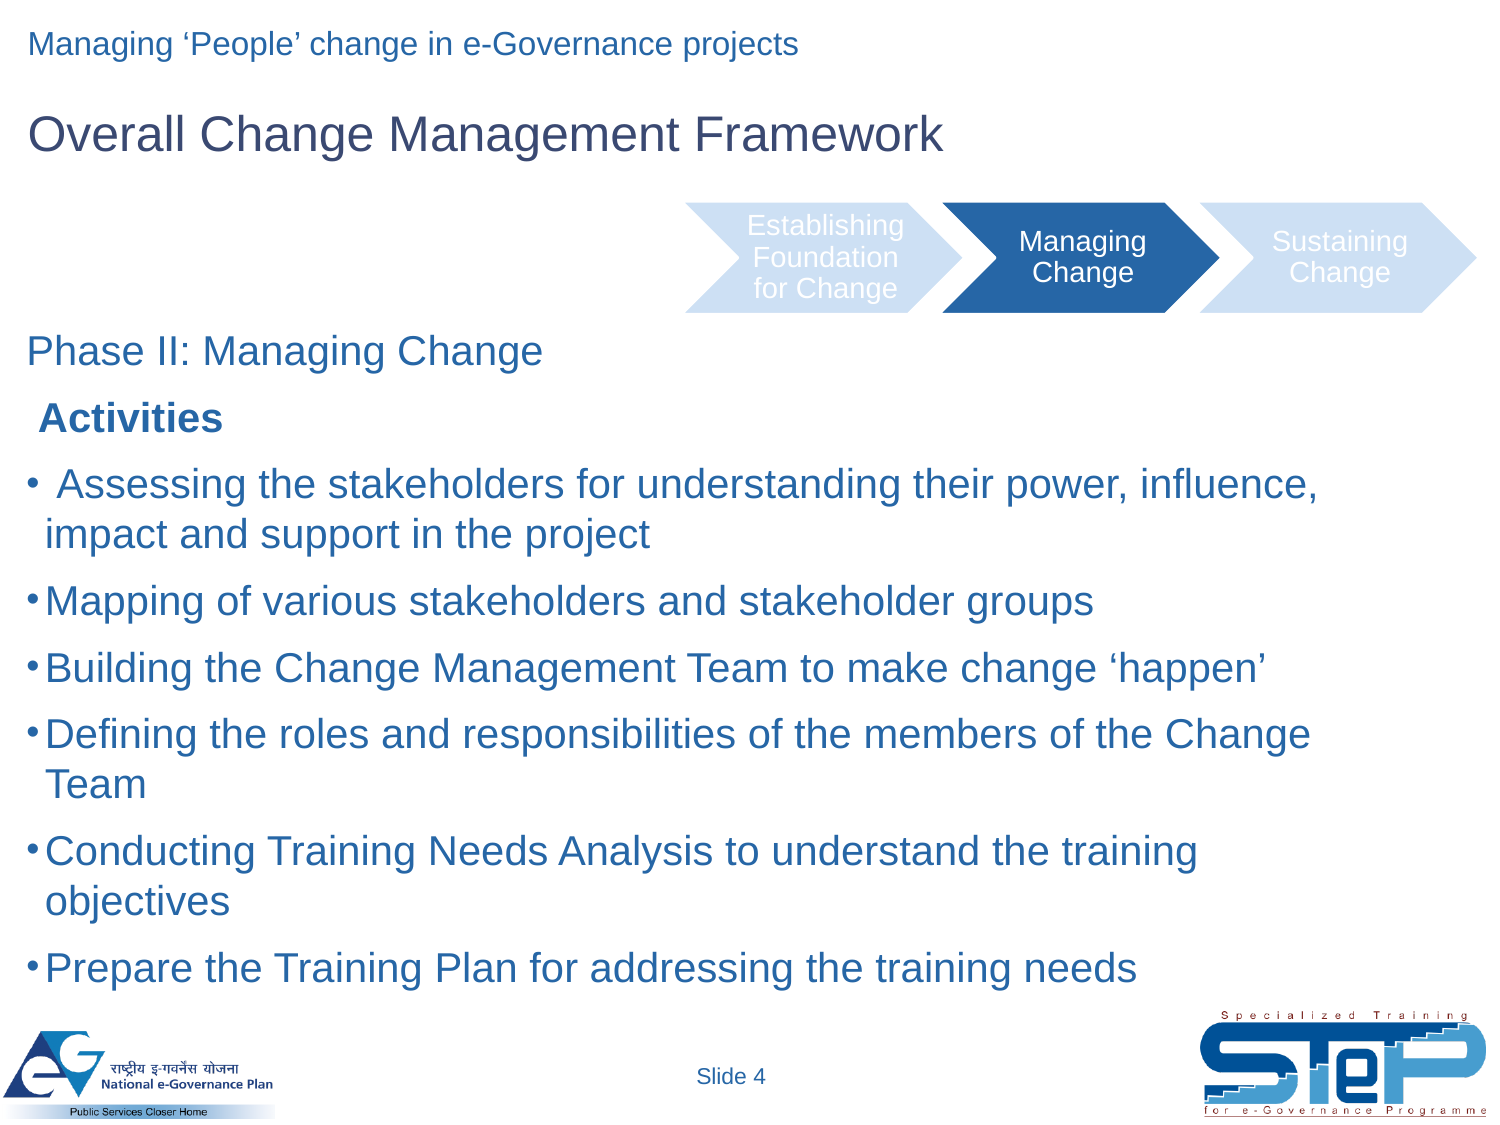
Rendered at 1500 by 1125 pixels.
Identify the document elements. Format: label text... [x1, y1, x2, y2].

picture [2, 1031, 11, 1119]
text_box Managing ‘People’ change in e-Governance projects [27, 28, 854, 62]
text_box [679, 116, 1481, 399]
title Overall Change Management Framework [27, 101, 1473, 190]
picture [1383, 1011, 1486, 1117]
text_box Phase II: Managing Change Activities Assessing the stakeholders for understanding their power, influence, impact and support in the project Mapping of various stakeholders and stakeholder groups Building the Change Management Team to make change ‘happen’ Defining the roles and responsibilities of the members of the Change Team Conducting Training Needs Analysis to understand the training objectives Prepare the Training Plan for addressing the training needs [11, 316, 1383, 1125]
